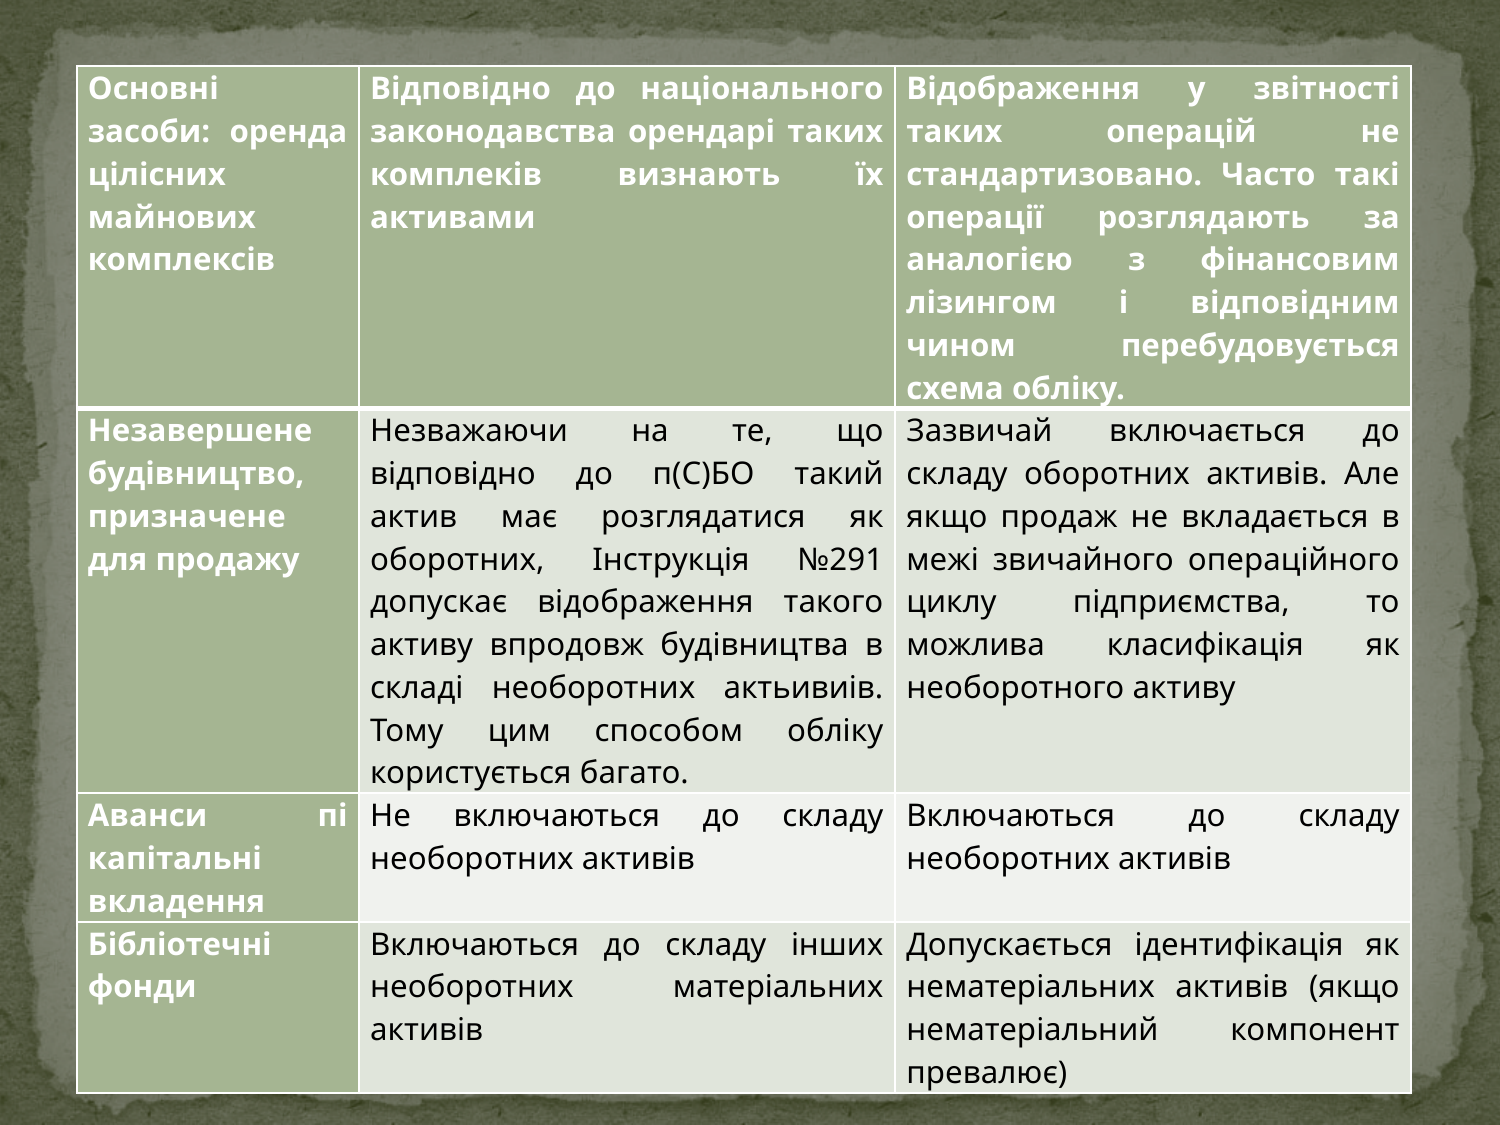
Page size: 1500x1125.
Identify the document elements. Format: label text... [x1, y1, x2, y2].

table_cell Бібліотечні фонди [78, 923, 358, 1092]
table_cell Зазвичай включається до складу оборотних активів. Але якщо продаж не вкладається в межі звичайного операційного циклу підприємства, то можлива класифікація як необоротного активу [896, 411, 1410, 792]
table_header Відповідно до національного законодавства орендарі таких комплеків визнають їх активами [360, 67, 894, 406]
table_cell Аванси пі капітальні вкладення [78, 794, 358, 921]
table_cell Включаються до складу інших необоротних матеріальних активів [360, 923, 894, 1092]
table_cell Незавершене будівництво, призначене для продажу [78, 411, 358, 792]
table_cell Допускається ідентифікація як нематеріальних активів (якщо нематеріальний компонент превалює) [896, 923, 1410, 1092]
table_header Відображення у звітності таких операцій не стандартизовано. Часто такі операції розглядають за аналогією з фінансовим лізингом і відповідним чином перебудовується схема обліку. [896, 67, 1410, 406]
table_header Основні засоби: оренда цілісних майнових комплексів [78, 67, 358, 406]
table_cell Не включаються до складу необоротних активів [360, 794, 894, 921]
table_cell Включаються до складу необоротних активів [896, 794, 1410, 921]
table_cell Незважаючи на те, що відповідно до п(С)БО такий актив має розглядатися як оборотних, Інструкція №291 допускає відображення такого активу впродовж будівництва в складі необоротних актьивиів. Тому цим способом обліку користується багато. [360, 411, 894, 792]
